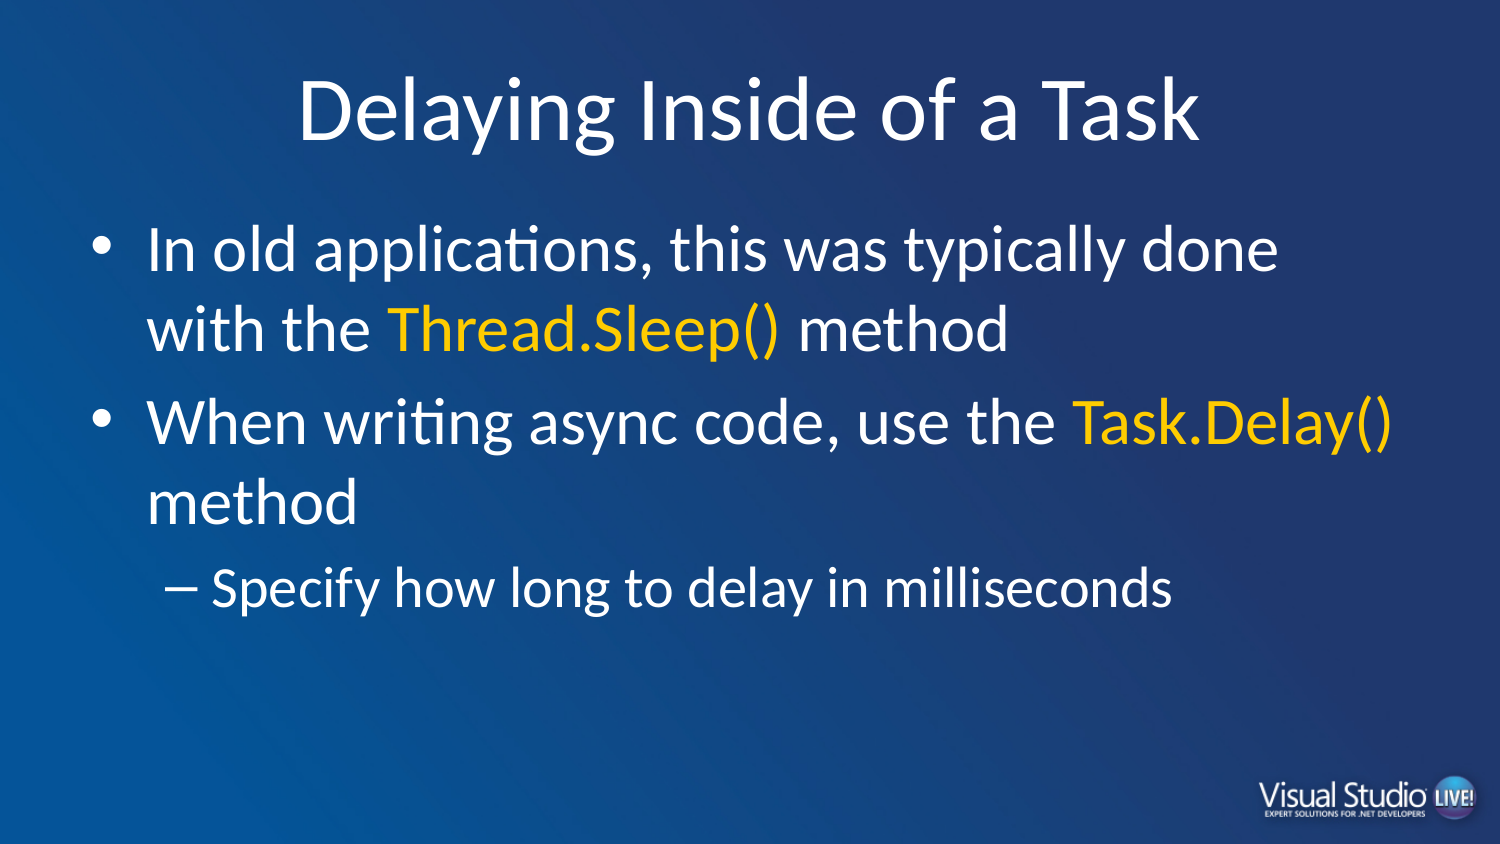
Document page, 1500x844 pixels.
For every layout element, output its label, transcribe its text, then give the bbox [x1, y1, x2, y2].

list In old applications, this was typically done with the Thread.Sleep() method When writing async code, use the Task.Delay() method Specify how long to delay in milliseconds [75, 196, 1425, 754]
picture [0, 0, 1500, 844]
title Delaying Inside of a Task [75, 33, 1425, 175]
